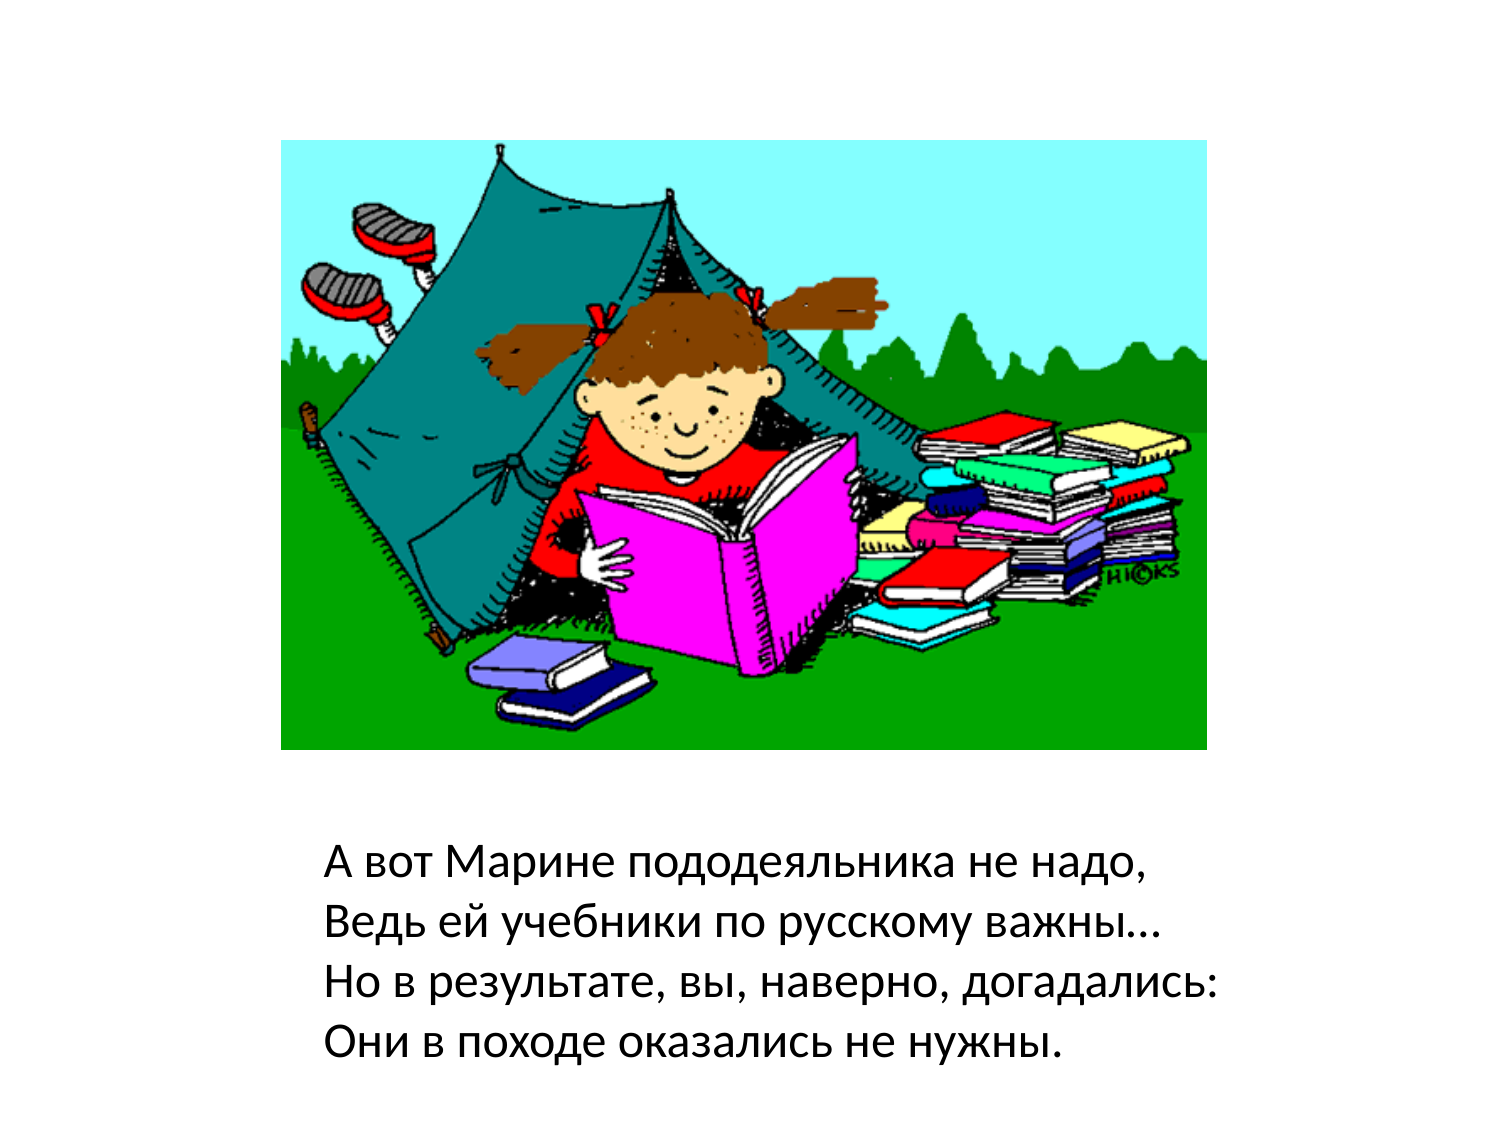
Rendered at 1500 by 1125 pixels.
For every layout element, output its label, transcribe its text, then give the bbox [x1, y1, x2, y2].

picture [280, 140, 1207, 750]
text_box А вот Марине пододеяльника не надо, Ведь ей учебники по русскому важны… Но в результате, вы, наверно, догадались: Они в походе оказались не нужны. [308, 820, 1235, 1075]
